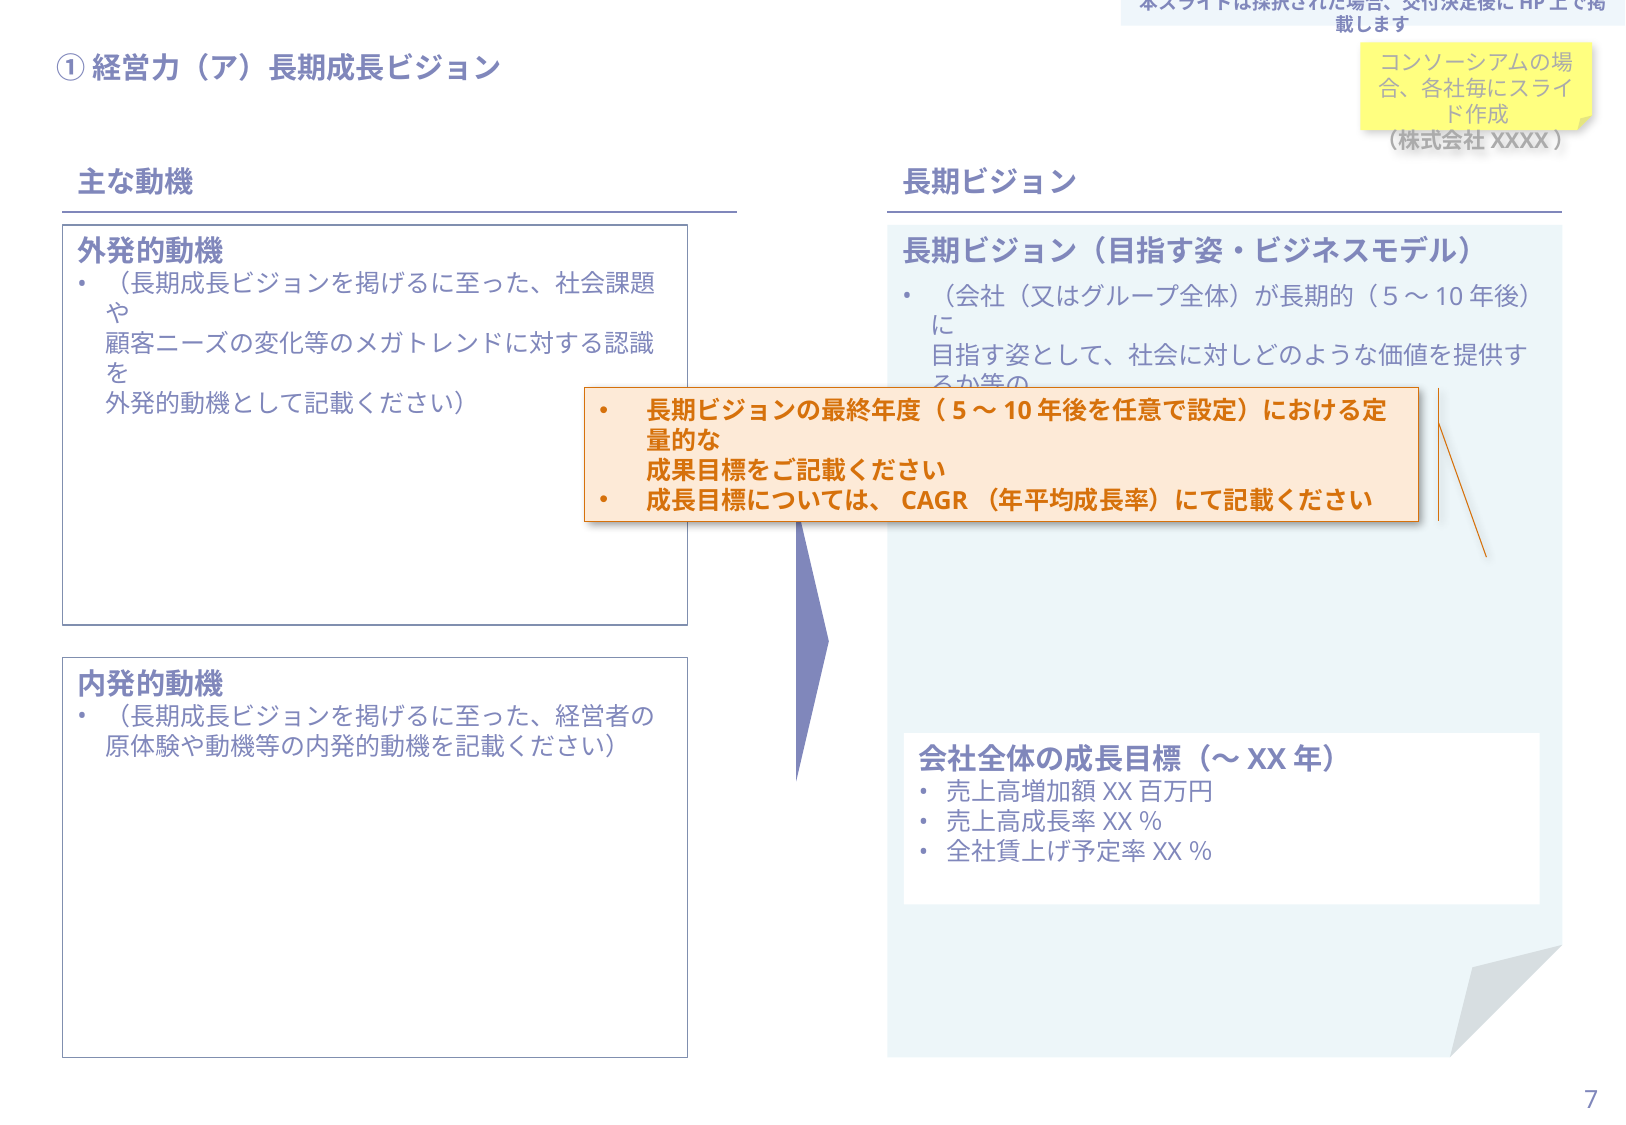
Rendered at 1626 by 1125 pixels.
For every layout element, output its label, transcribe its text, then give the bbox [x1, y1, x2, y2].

text_box 長期ビジョンの最終年度（5～10年後を任意で設定）における定量的な 成果目標をご記載ください 成長目標については、CAGR（年平均成長率）にて記載ください [584, 387, 1419, 522]
text_box [0, 0, 1625, 1125]
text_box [62, 149, 738, 213]
text_box 長期ビジョンの最終年度（5～10年後を任意で設定）における定量的な 成果目標をご記載ください 成長目標については、CAGR（年平均成長率）にて記載ください [1438, 387, 1487, 558]
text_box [887, 149, 1563, 213]
